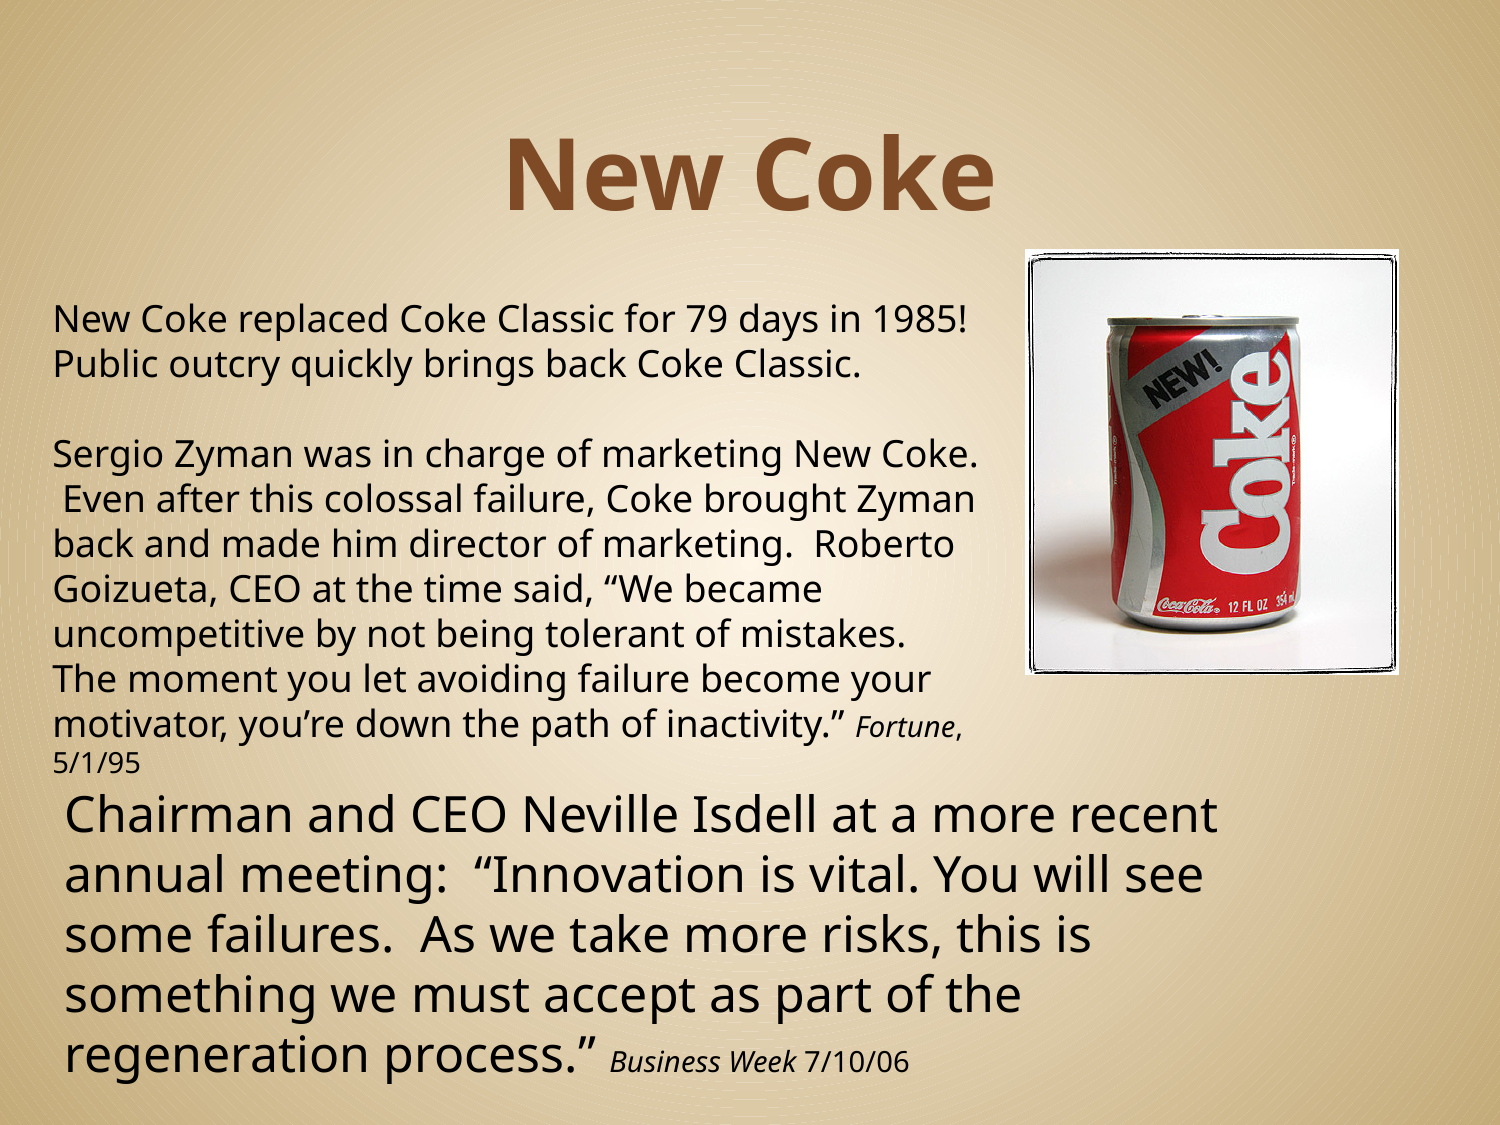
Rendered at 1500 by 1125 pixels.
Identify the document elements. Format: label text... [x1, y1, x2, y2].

title New Coke [75, 50, 1425, 238]
text_box Chairman and CEO Neville Isdell at a more recent annual meeting: “Innovation is vital. You will see some failures. As we take more risks, this is something we must accept as part of the regeneration process.” Business Week 7/10/06 [49, 774, 1338, 1090]
text_box New Coke replaced Coke Classic for 79 days in 1985! Public outcry quickly brings back Coke Classic. Sergio Zyman was in charge of marketing New Coke. Even after this colossal failure, Coke brought Zyman back and made him director of marketing. Roberto Goizueta, CEO at the time said, “We became uncompetitive by not being tolerant of mistakes. The moment you let avoiding failure become your motivator, you’re down the path of inactivity.” Fortune, 5/1/95 [37, 287, 1000, 823]
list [1024, 249, 1399, 676]
